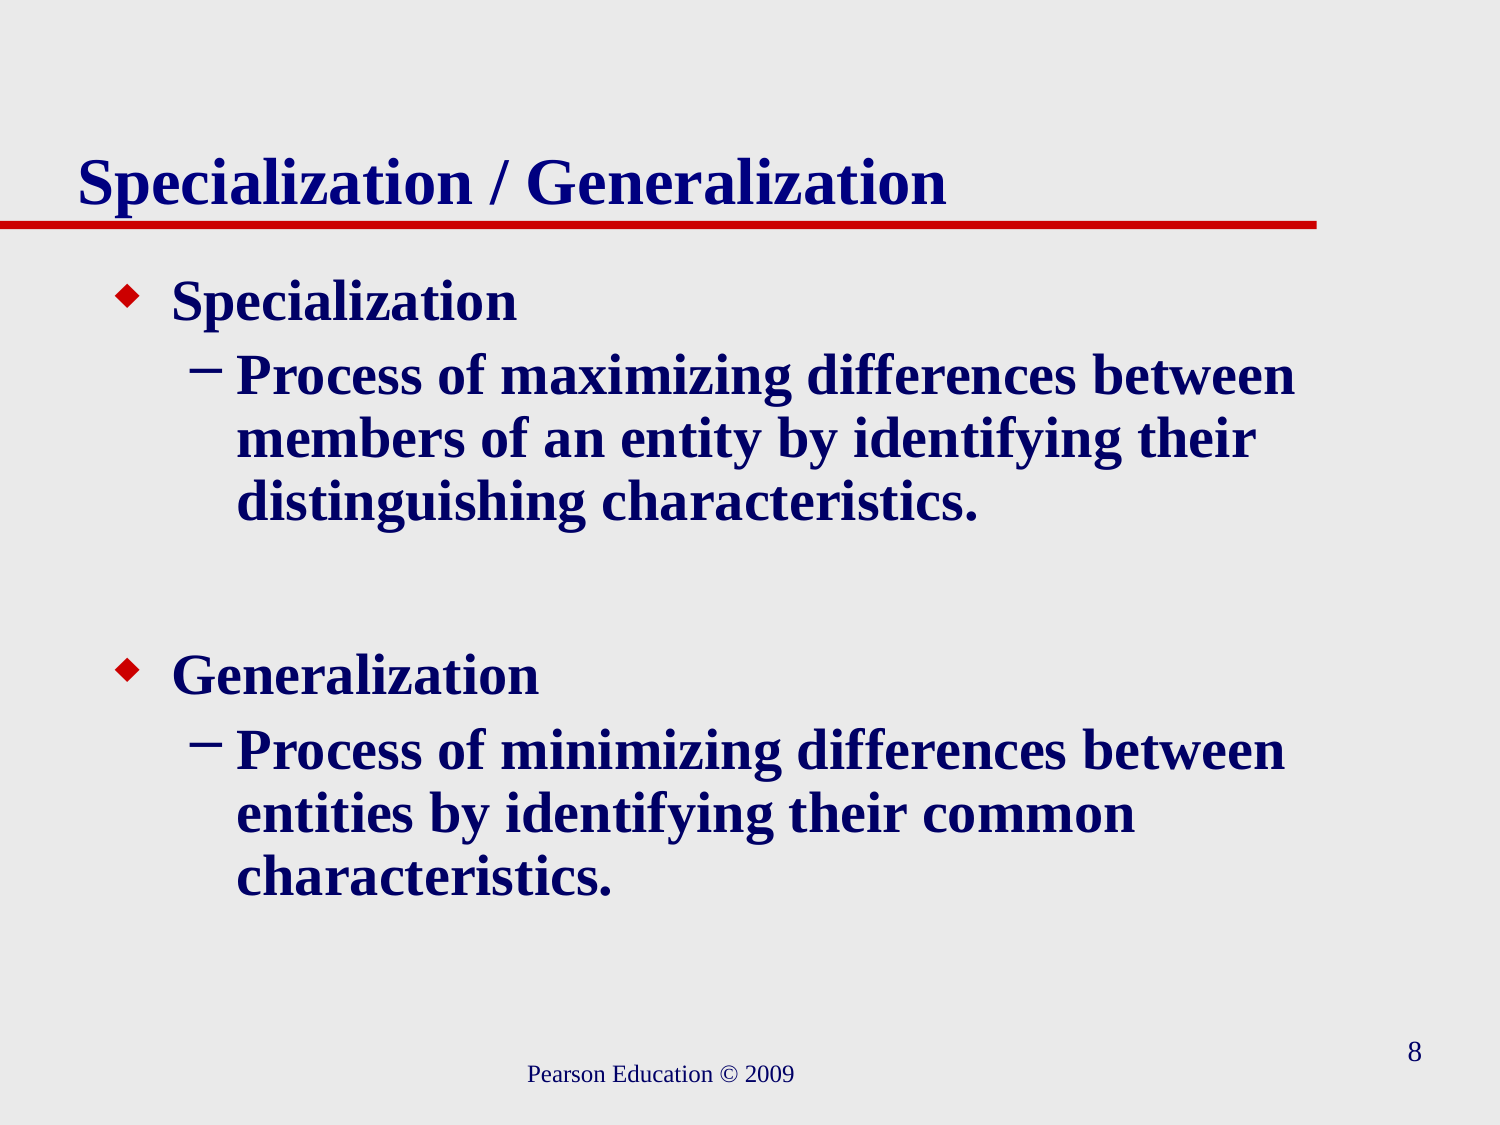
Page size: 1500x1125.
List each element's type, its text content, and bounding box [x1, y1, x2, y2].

list Specialization Process of maximizing differences between members of an entity by identifying their distinguishing characteristics. Generalization Process of minimizing differences between entities by identifying their common characteristics. [99, 262, 1368, 938]
slide_number 8 [1124, 1012, 1438, 1088]
text_box Pearson Education © 2009 [512, 1050, 1038, 1095]
title Specialization / Generalization [62, 43, 1338, 226]
